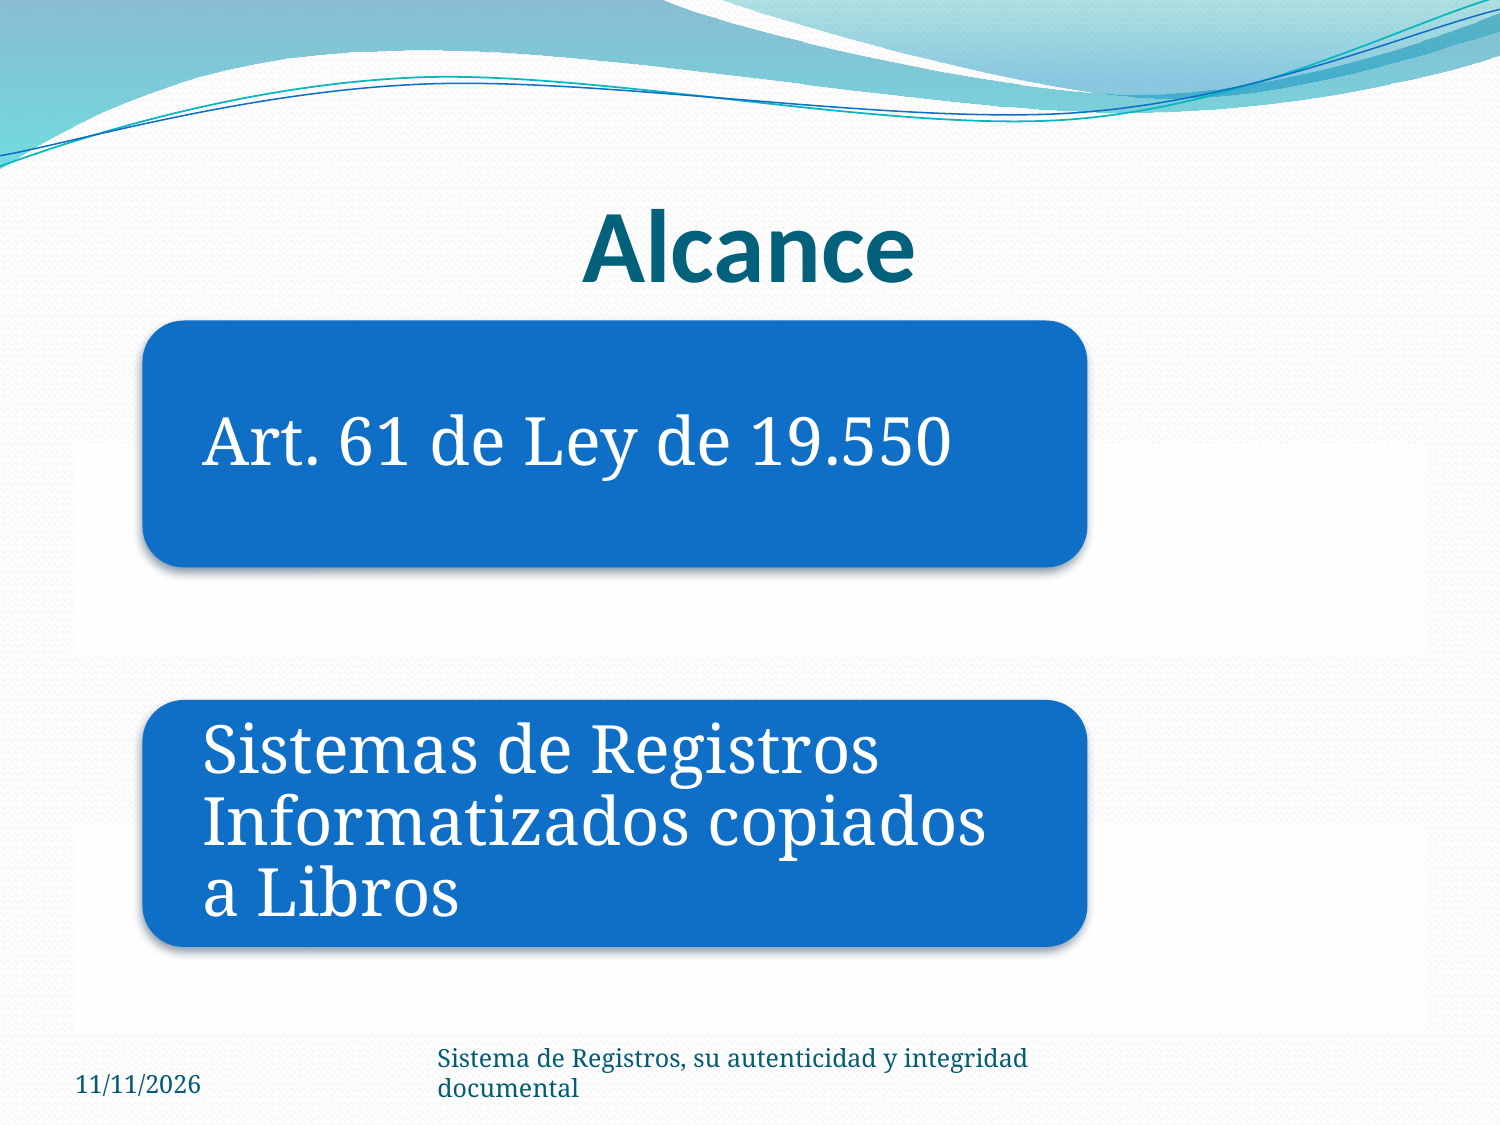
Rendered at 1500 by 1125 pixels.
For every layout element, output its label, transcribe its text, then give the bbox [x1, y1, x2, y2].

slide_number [75, 1050, 425, 1103]
footer Sistema de Registros, su autenticidad y integridad documental [437, 1051, 1140, 1103]
title Alcance [75, 115, 1425, 303]
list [74, 317, 1426, 1038]
